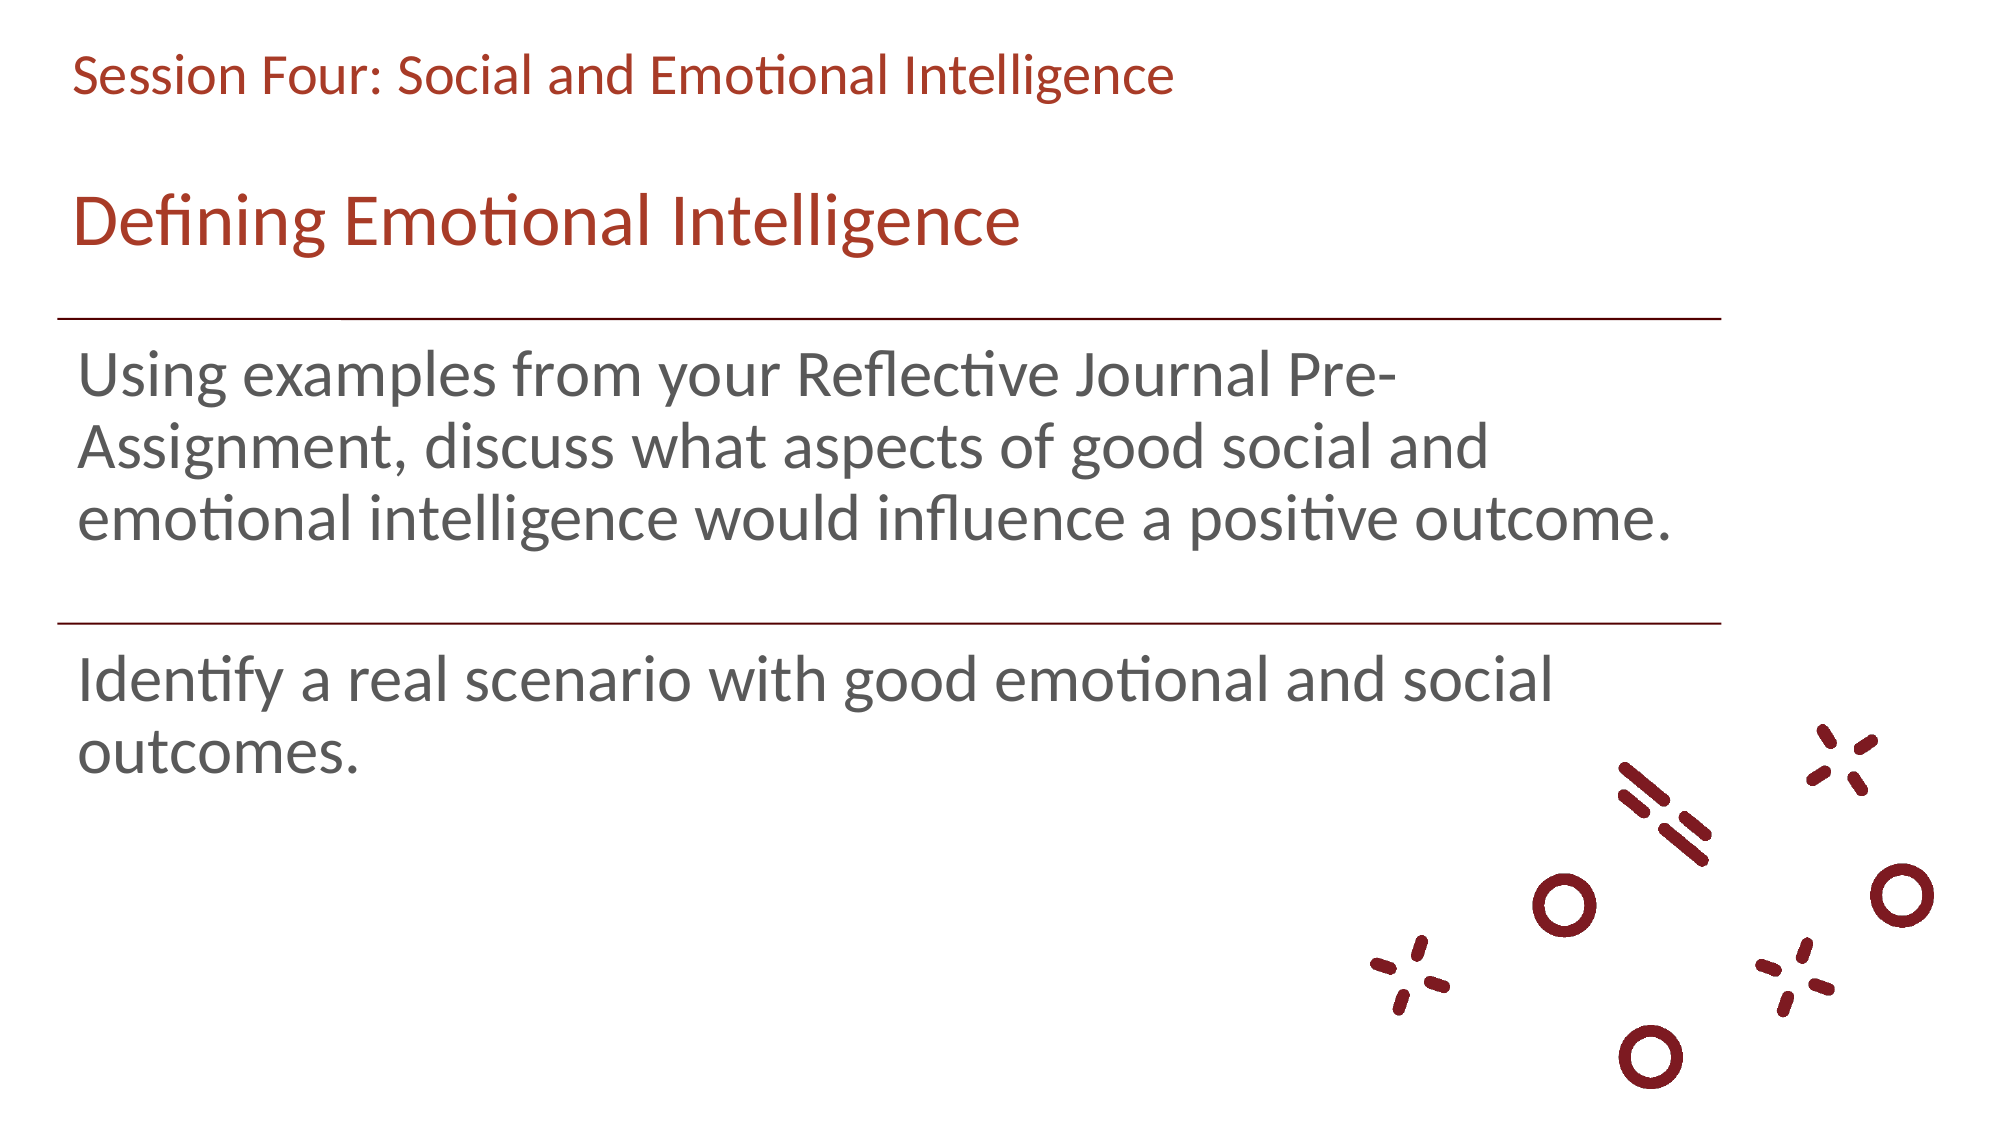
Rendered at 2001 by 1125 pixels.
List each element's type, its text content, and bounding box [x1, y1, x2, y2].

picture [1370, 724, 1934, 1089]
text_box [57, 318, 1722, 929]
title Session Four: Social and Emotional Intelligence [57, 36, 1934, 124]
list Defining Emotional Intelligence [57, 172, 1934, 270]
